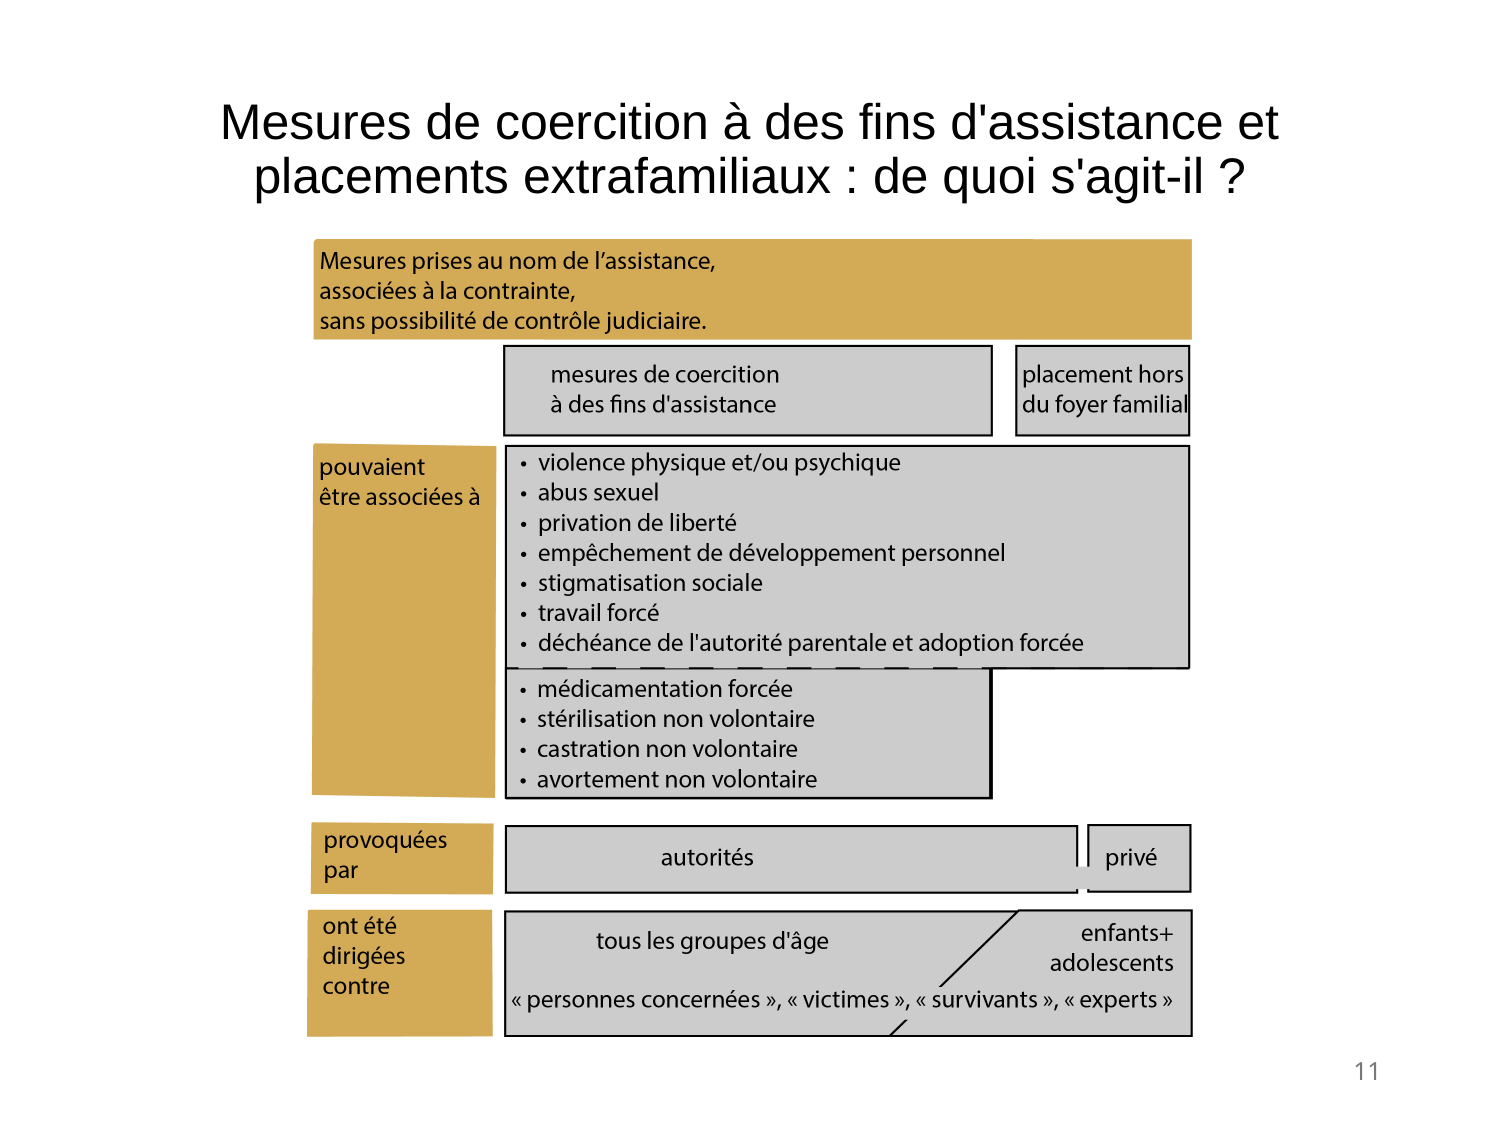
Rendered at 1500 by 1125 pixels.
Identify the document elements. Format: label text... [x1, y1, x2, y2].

title Mesures de coercition à des fins d'assistance et placements extrafamiliaux : de quoi s'agit-il ? [103, 59, 1397, 240]
slide_number 11 [1059, 1042, 1397, 1103]
picture [306, 239, 1193, 1037]
